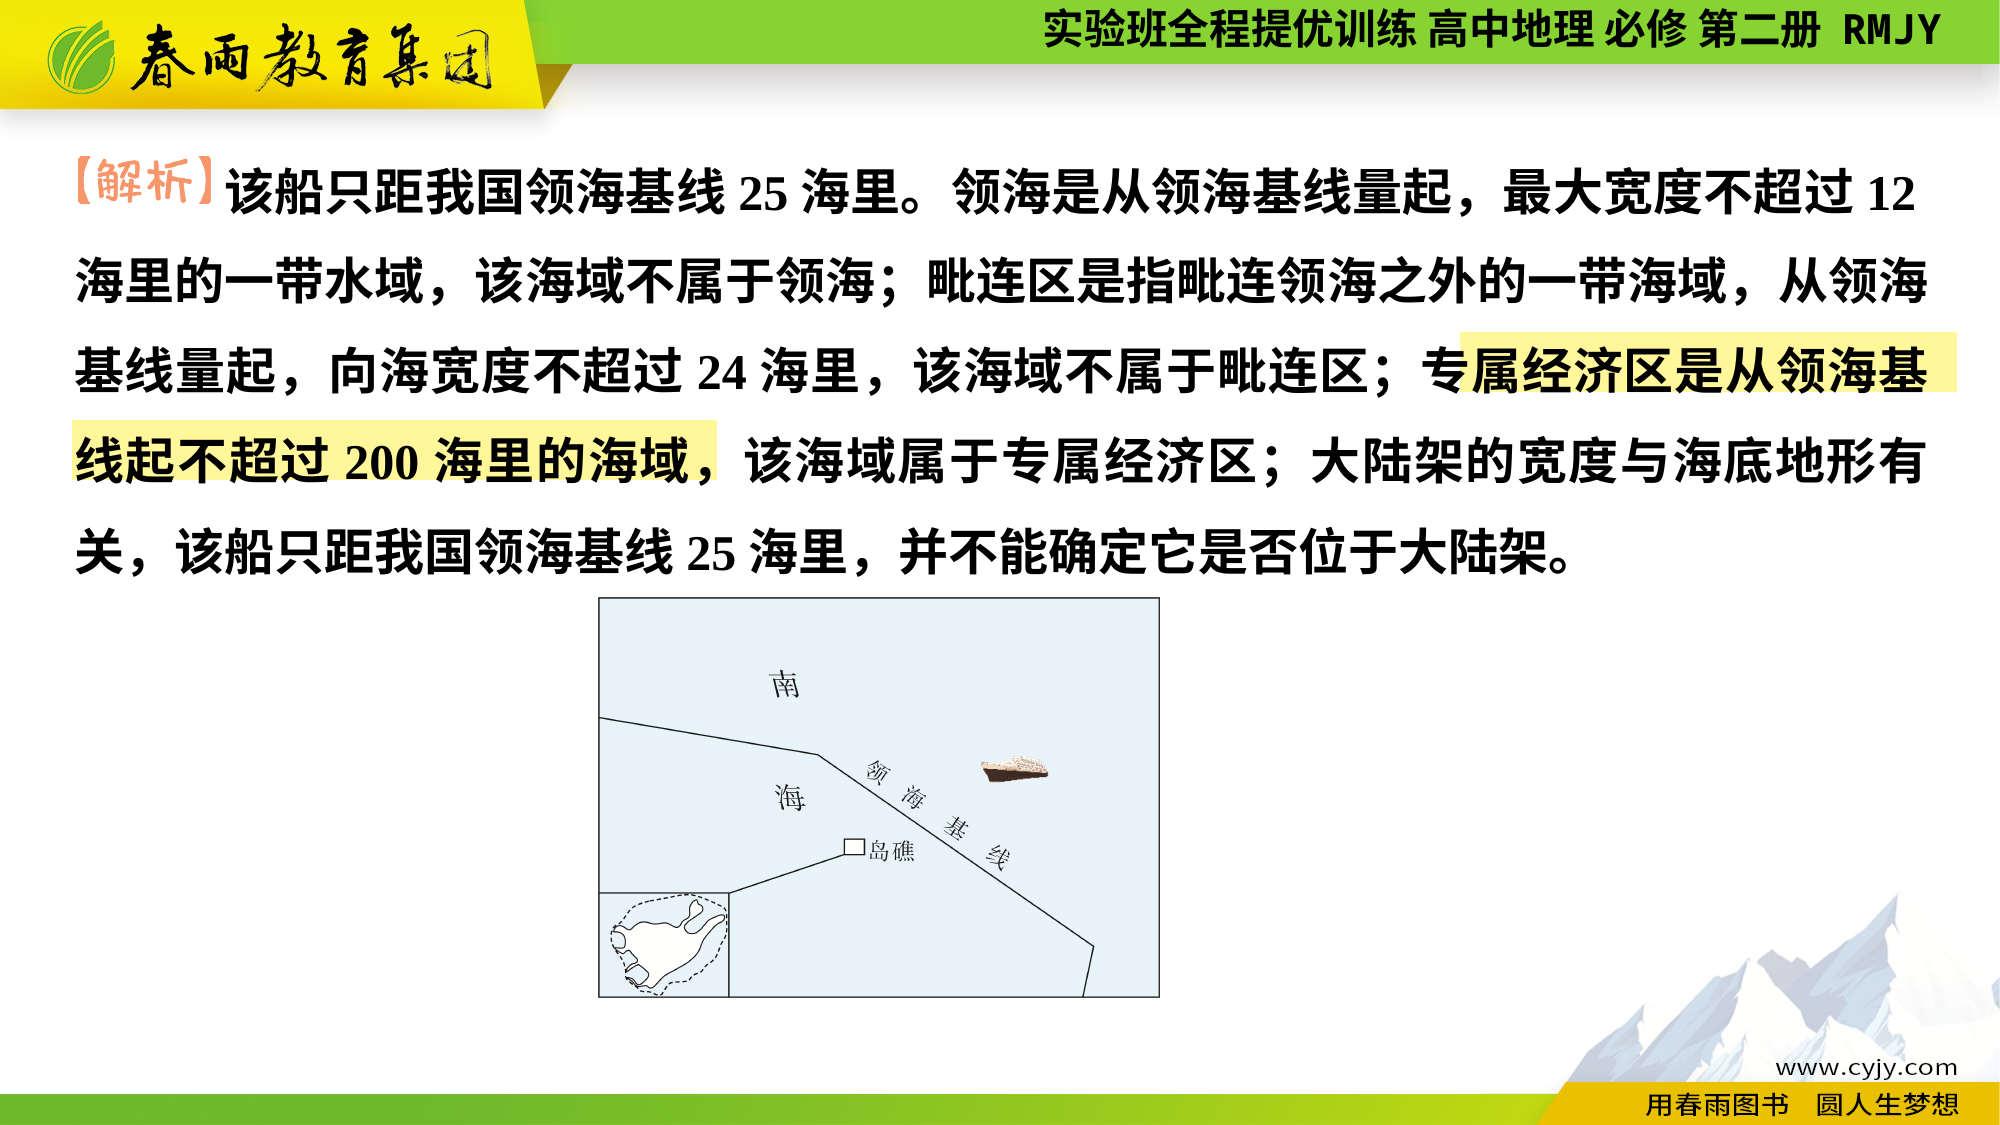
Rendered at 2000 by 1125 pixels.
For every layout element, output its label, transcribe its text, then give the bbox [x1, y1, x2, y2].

picture [0, 0, 2000, 1125]
list 该船只距我国领海基线25海里。领海是从领海基线量起，最大宽度不超过12海里的一带水域，该海域不属于领海；毗连区是指毗连领海之外的一带海域，从领海基线量起，向海宽度不超过24海里，该海域不属于毗连区；专属经济区是从领海基线起不超过200海里的海域，该海域属于专属经济区；大陆架的宽度与海底地形有关，该船只距我国领海基线25海里，并不能确定它是否位于大陆架。 [59, 122, 1944, 592]
